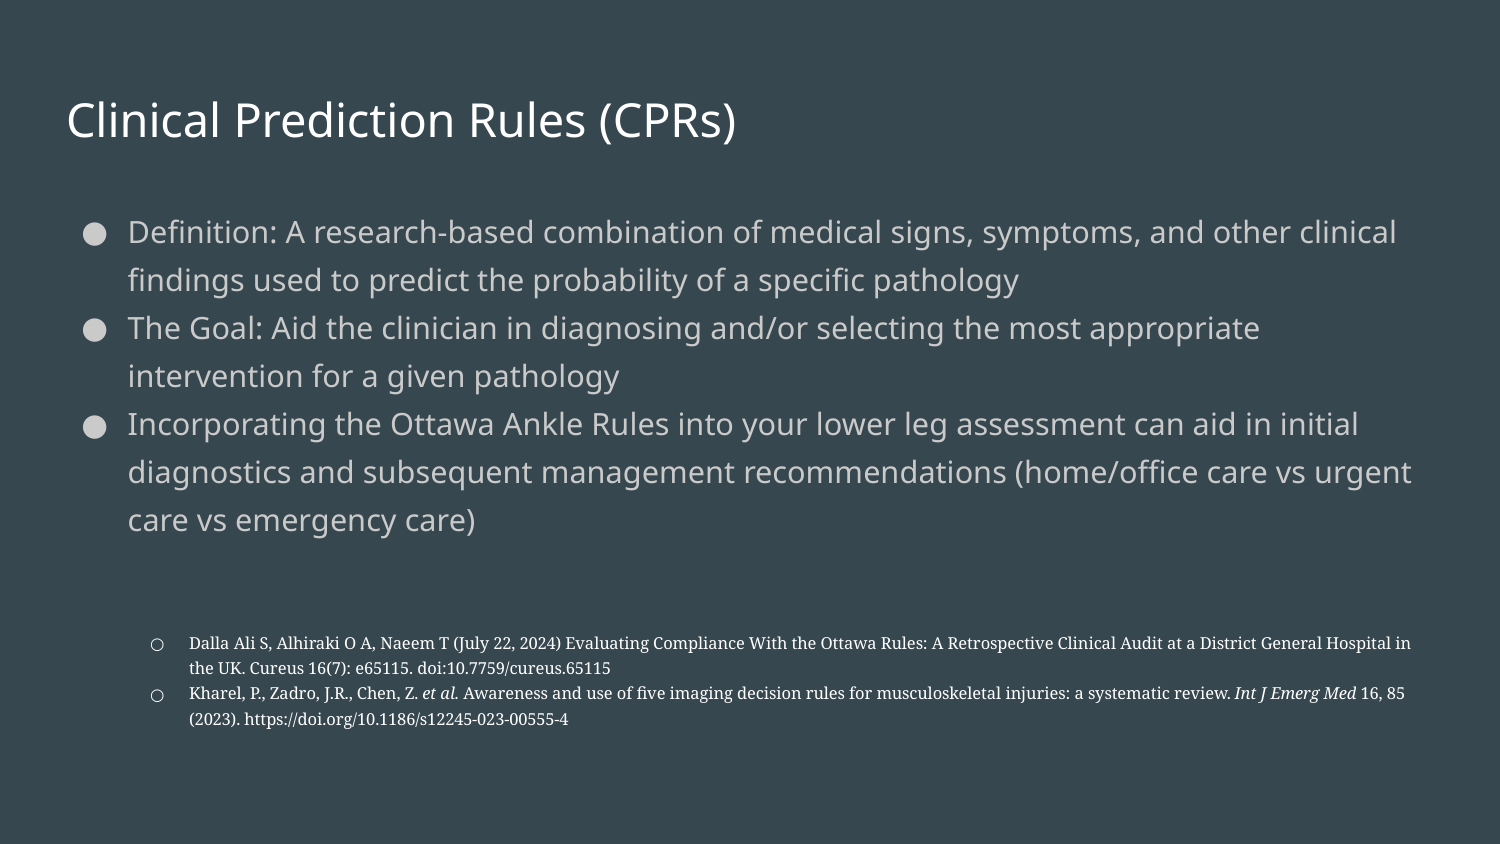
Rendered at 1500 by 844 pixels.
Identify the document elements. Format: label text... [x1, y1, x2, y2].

list Definition: A research-based combination of medical signs, symptoms, and other clinical findings used to predict the probability of a specific pathology The Goal: Aid the clinician in diagnosing and/or selecting the most appropriate intervention for a given pathology Incorporating the Ottawa Ankle Rules into your lower leg assessment can aid in initial diagnostics and subsequent management recommendations (home/office care vs urgent care vs emergency care) Dalla Ali S, Alhiraki O A, Naeem T (July 22, 2024) Evaluating Compliance With the Ottawa Rules: A Retrospective Clinical Audit at a District General Hospital in the UK. Cureus 16(7): e65115. doi:10.7759/cureus.65115 Kharel, P., Zadro, J.R., Chen, Z. et al. Awareness and use of five imaging decision rules for musculoskeletal injuries: a systematic review. Int J Emerg Med 16, 85 (2023). https://doi.org/10.1186/s12245-023-00555-4 [51, 189, 1449, 750]
title Clinical Prediction Rules (CPRs) [51, 72, 1449, 167]
